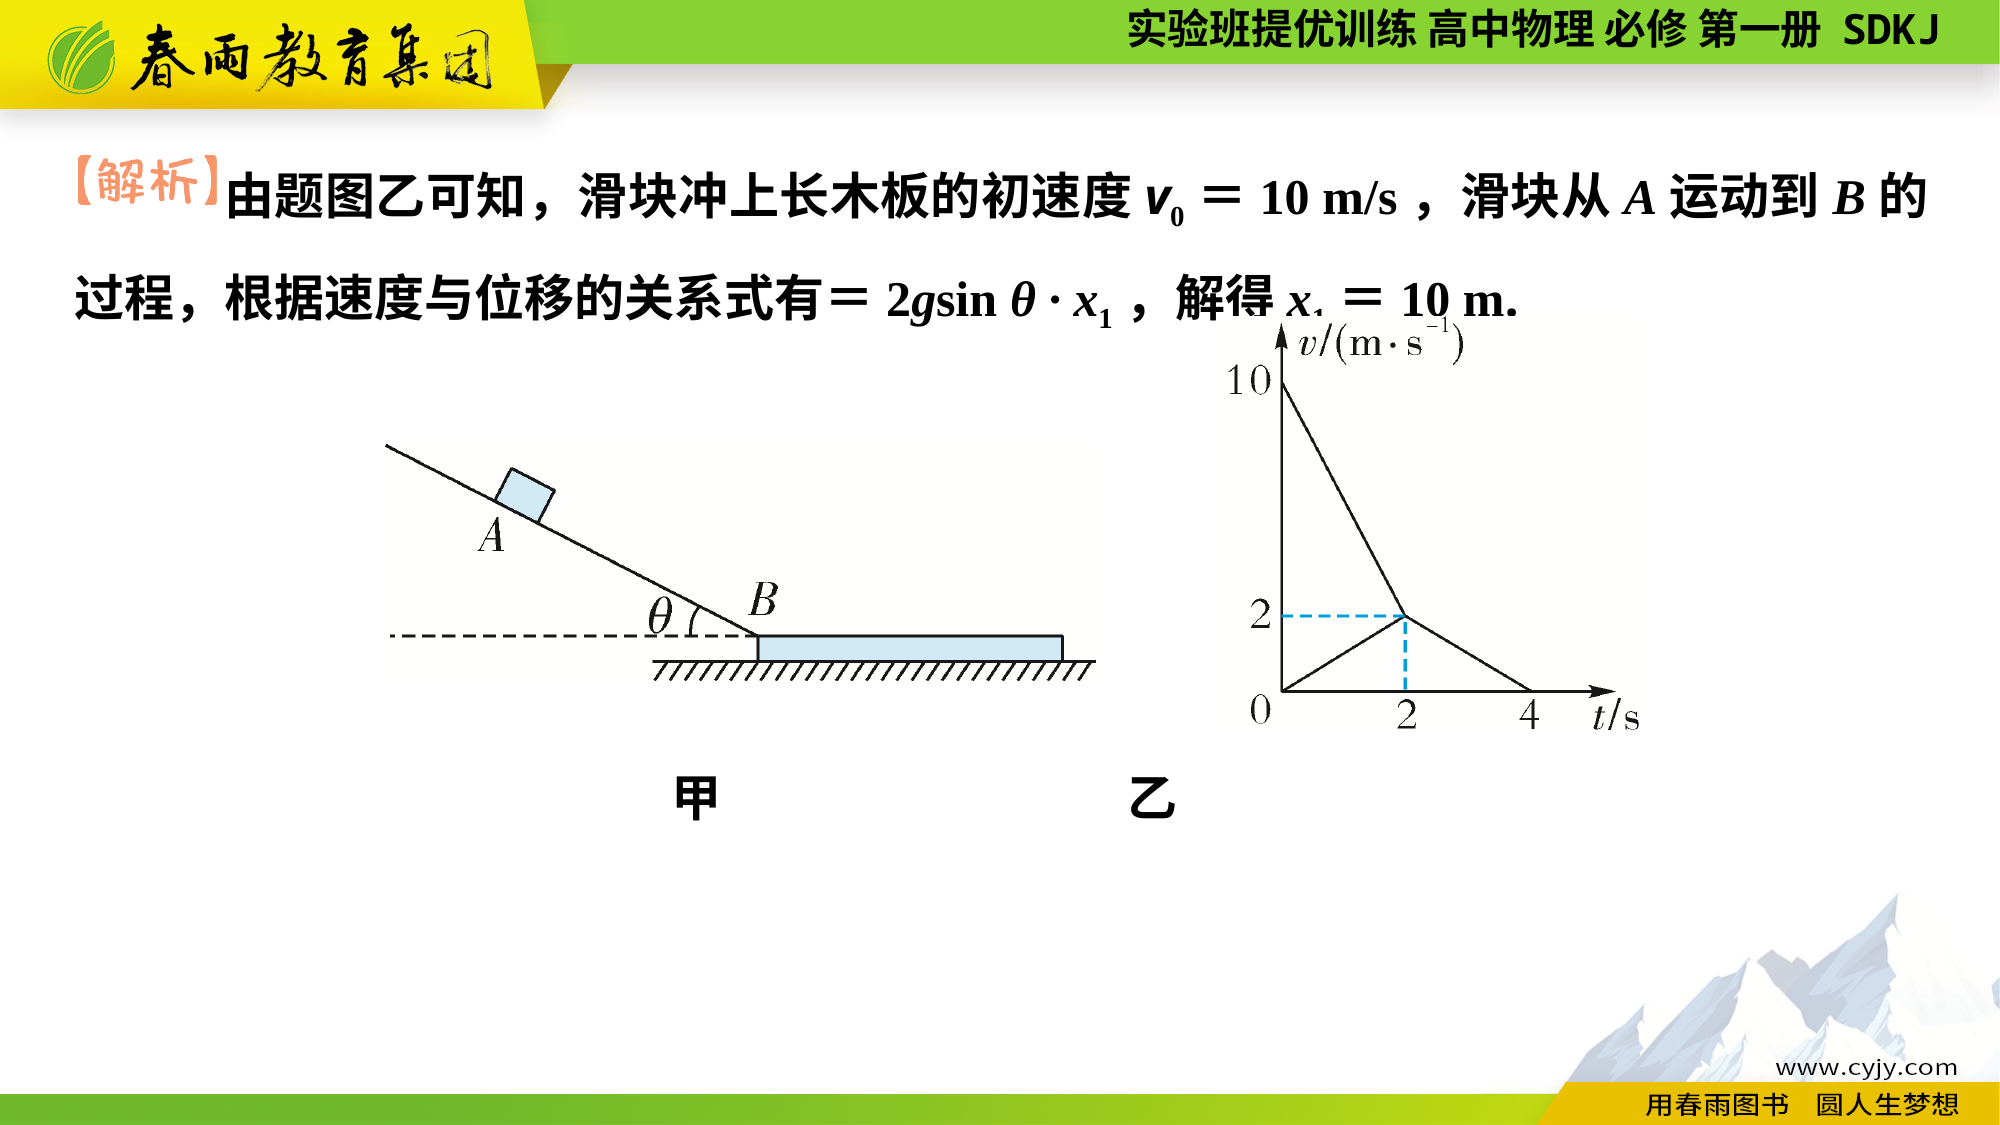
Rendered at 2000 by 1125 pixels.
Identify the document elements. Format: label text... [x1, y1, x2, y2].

text_box 甲 乙 [59, 729, 1944, 835]
picture [0, 0, 2000, 1125]
